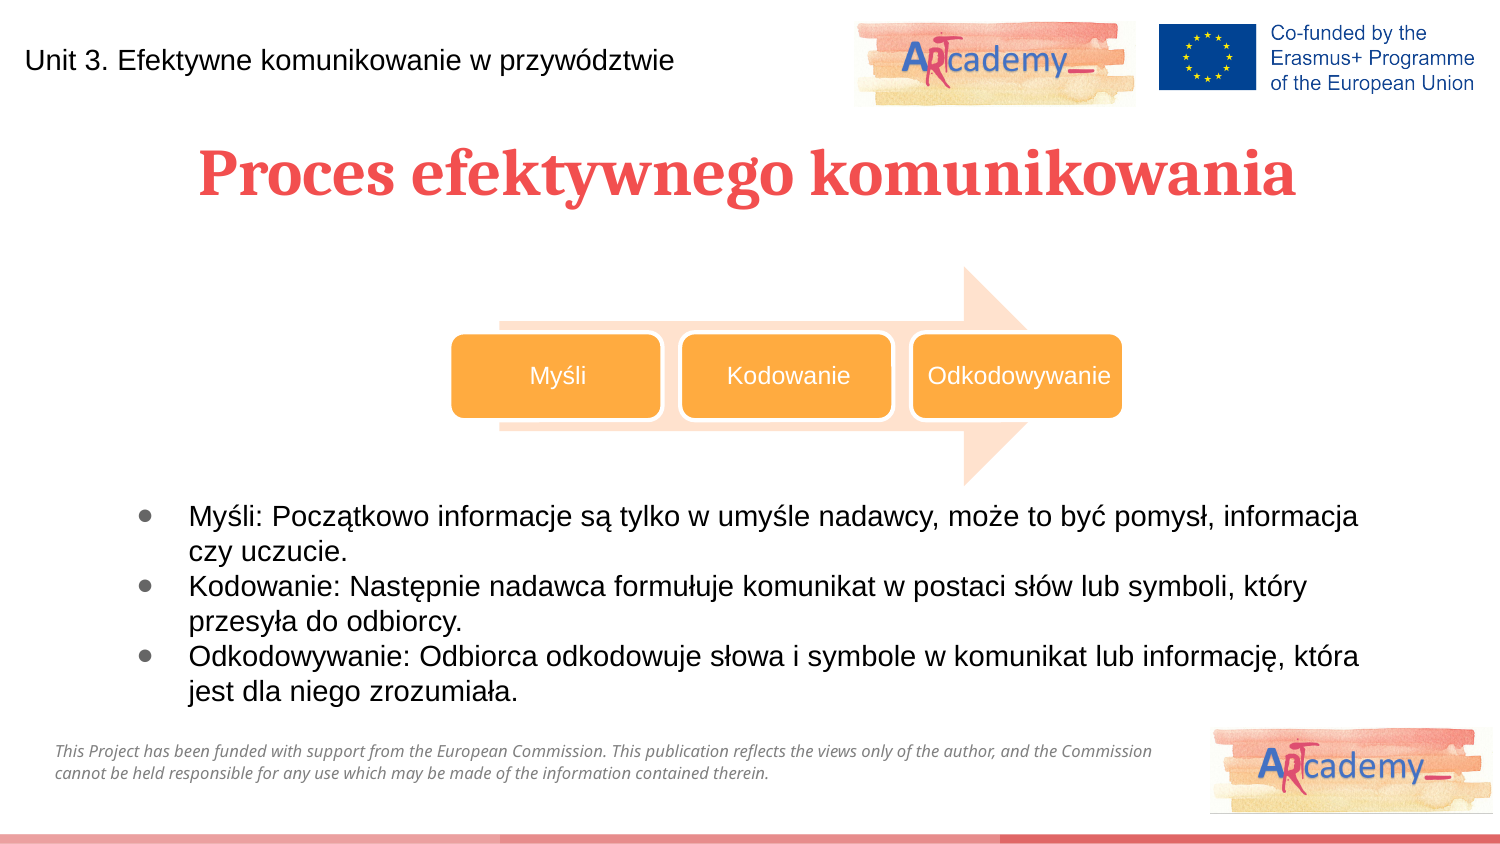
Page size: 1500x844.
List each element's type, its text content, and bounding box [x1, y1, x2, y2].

text_box Unit 3. Efektywne komunikowanie w przywództwie [9, 33, 849, 84]
picture [1158, 24, 1474, 94]
picture [854, 2, 1137, 138]
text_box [448, 266, 1125, 487]
picture [1210, 709, 1493, 844]
text_box This Project has been funded with support from the European Commission. This publication reflects the views only of the author, and the Commission cannot be held responsible for any use which may be made of the information contained therein. [39, 731, 1205, 777]
list Myśli: Początkowo informacje są tylko w umyśle nadawcy, może to być pomysł, informacja czy uczucie. Kodowanie: Następnie nadawca formułuje komunikat w postaci słów lub symboli, który przesyła do odbiorcy. Odkodowywanie: Odbiorca odkodowuje słowa i symbole w komunikat lub informację, która jest dla niego zrozumiała. [98, 482, 1399, 731]
title Proces efektywnego komunikowania [123, 115, 1374, 224]
